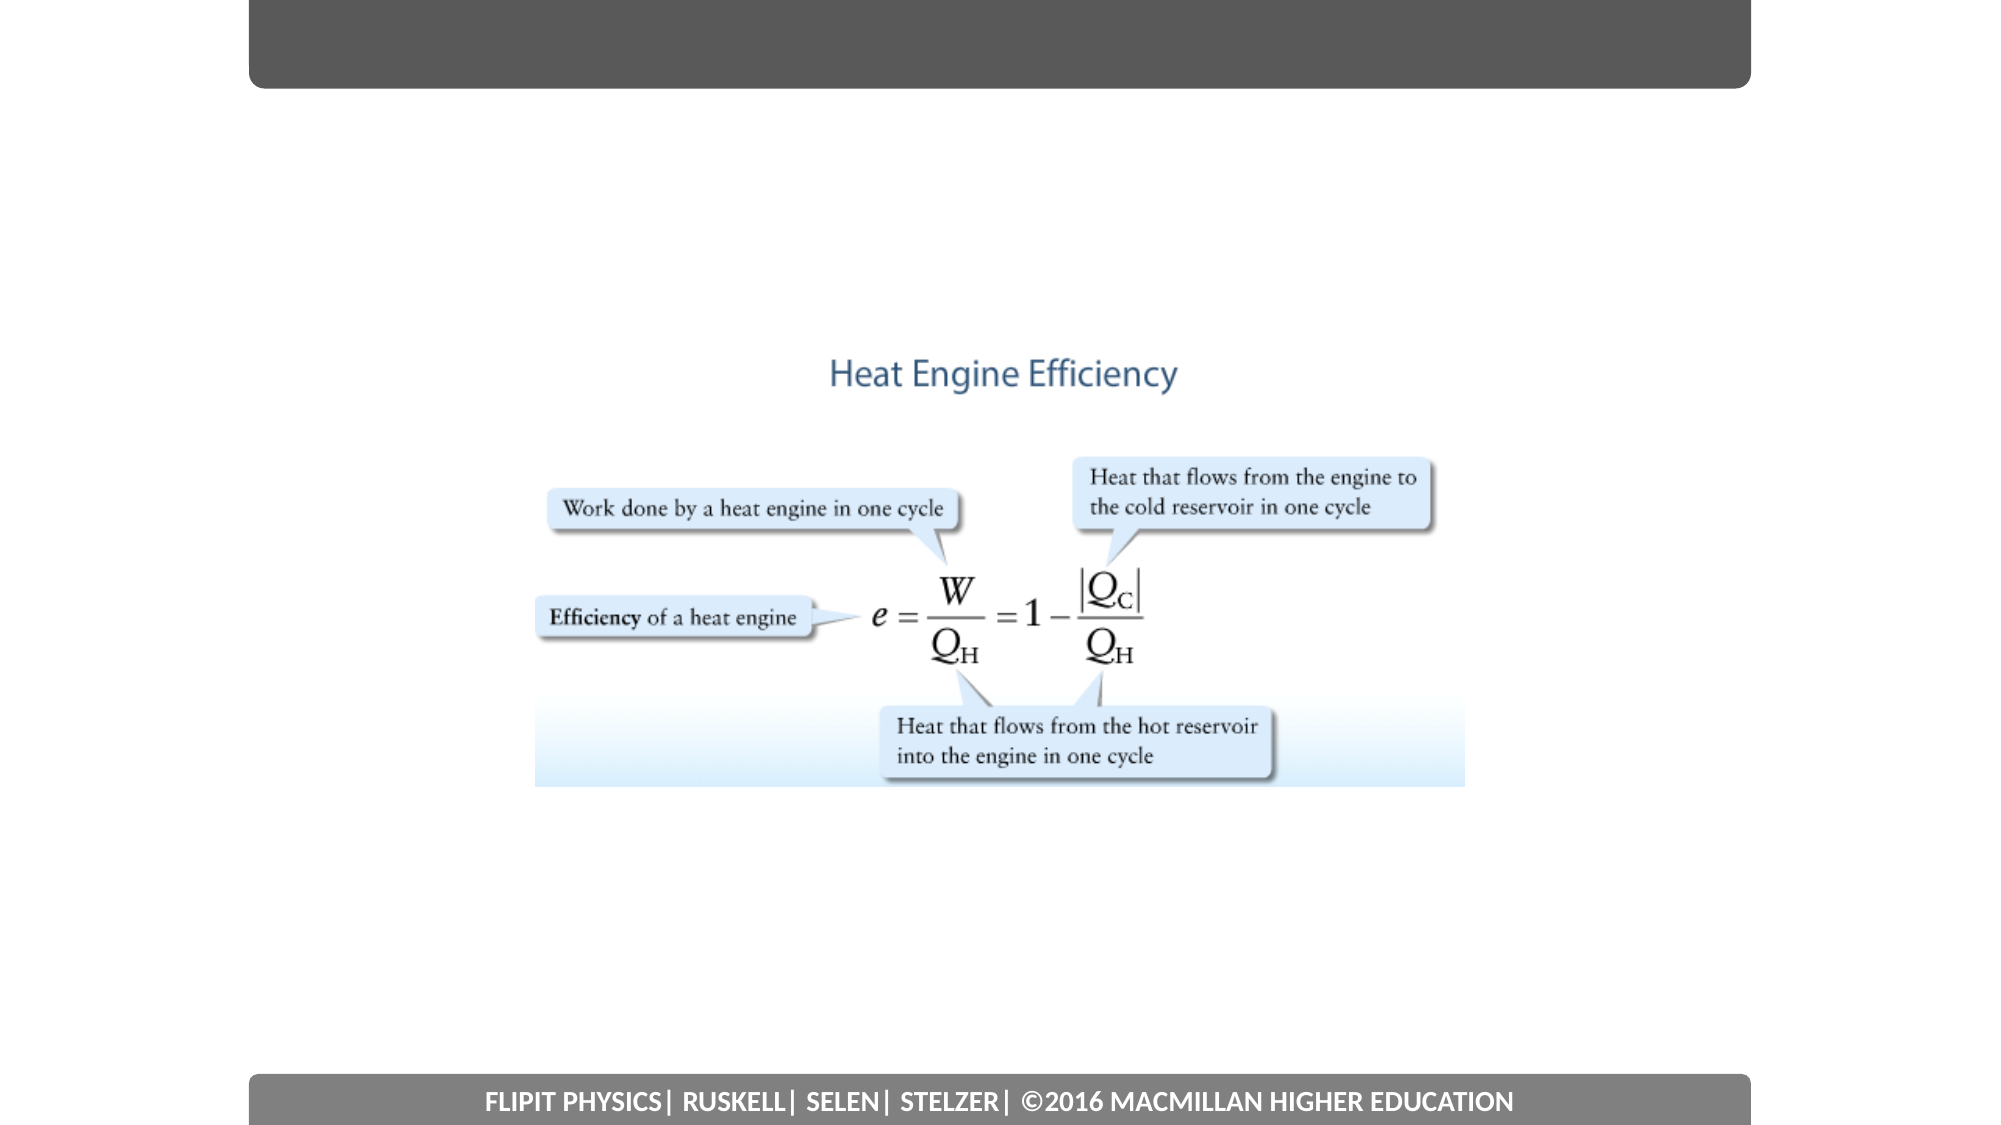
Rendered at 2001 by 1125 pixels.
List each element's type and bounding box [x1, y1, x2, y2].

text_box [249, 1074, 1750, 1125]
text_box [248, 0, 1752, 89]
picture [535, 338, 1465, 787]
